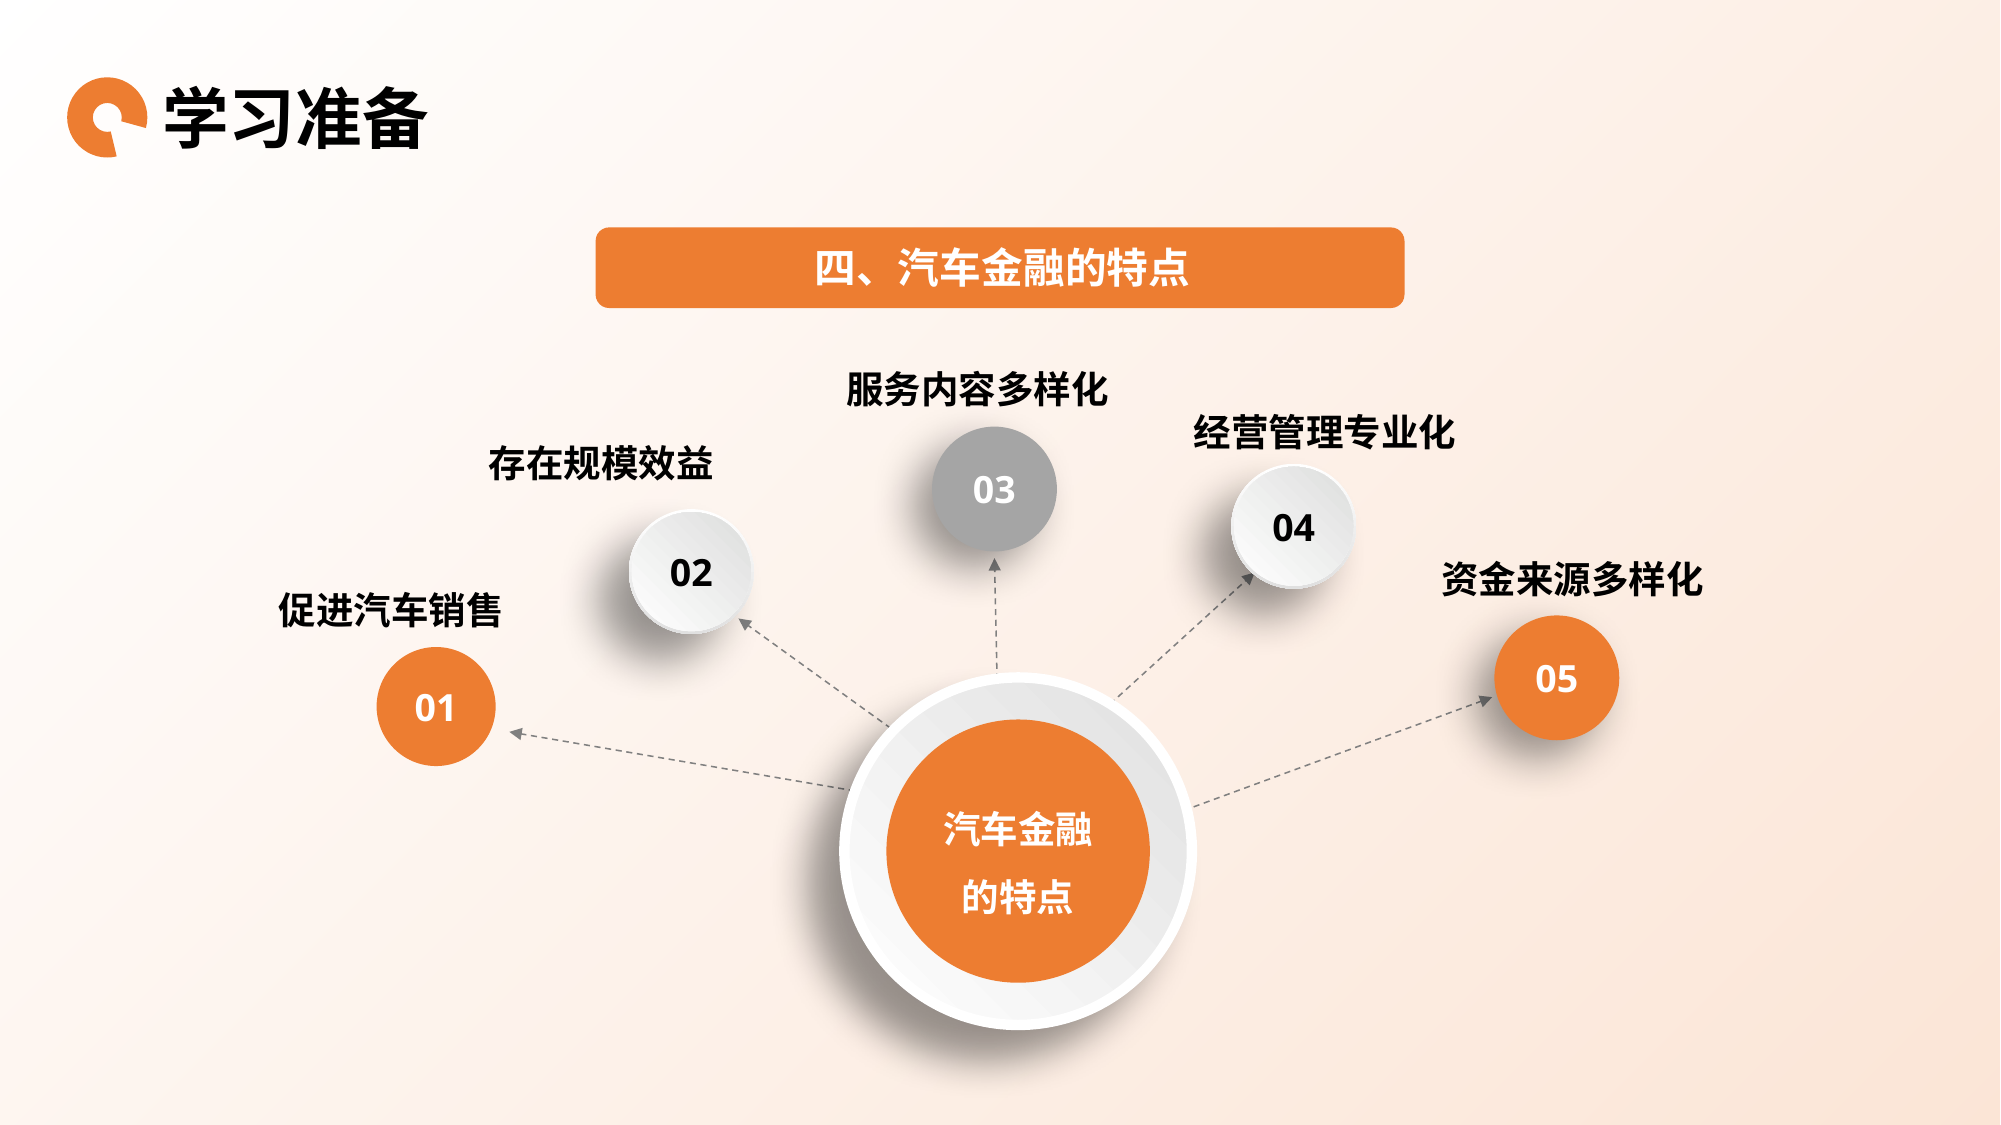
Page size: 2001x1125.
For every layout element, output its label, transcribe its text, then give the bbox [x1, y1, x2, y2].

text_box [595, 227, 1405, 309]
text_box 促进汽车销售 [218, 580, 519, 640]
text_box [931, 426, 1057, 552]
text_box 01 [375, 645, 497, 768]
text_box 服务内容多样化 [810, 358, 1145, 419]
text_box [1494, 615, 1620, 741]
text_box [844, 677, 1192, 1025]
text_box 资金来源多样化 [1410, 548, 1734, 609]
text_box 经营管理专业化 [1152, 401, 1498, 462]
text_box [66, 76, 149, 159]
text_box [509, 727, 523, 741]
text_box 学习准备 [147, 69, 445, 165]
text_box 存在规模效益 [428, 433, 729, 493]
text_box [628, 509, 754, 634]
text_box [1231, 463, 1357, 589]
